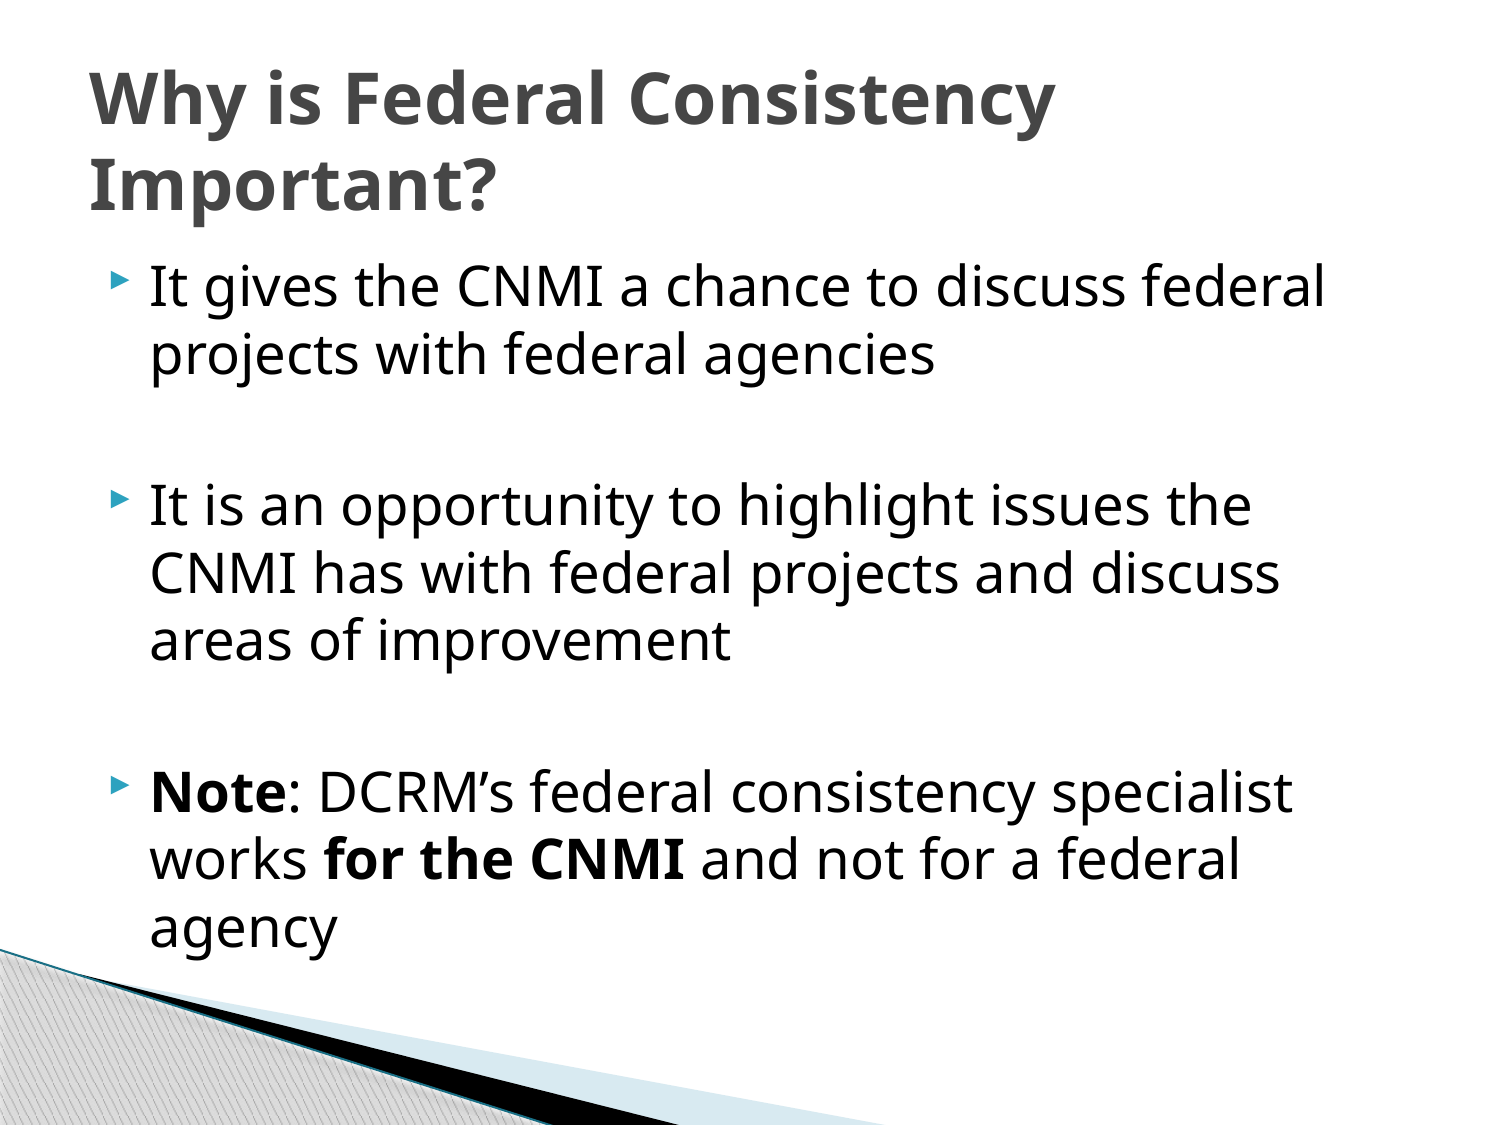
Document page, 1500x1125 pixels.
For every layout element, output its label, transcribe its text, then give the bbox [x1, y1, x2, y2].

title Why is Federal Consistency Important? [75, 45, 1425, 233]
list It gives the CNMI a chance to discuss federal projects with federal agencies It is an opportunity to highlight issues the CNMI has with federal projects and discuss areas of improvement Note: DCRM’s federal consistency specialist works for the CNMI and not for a federal agency [75, 243, 1425, 986]
